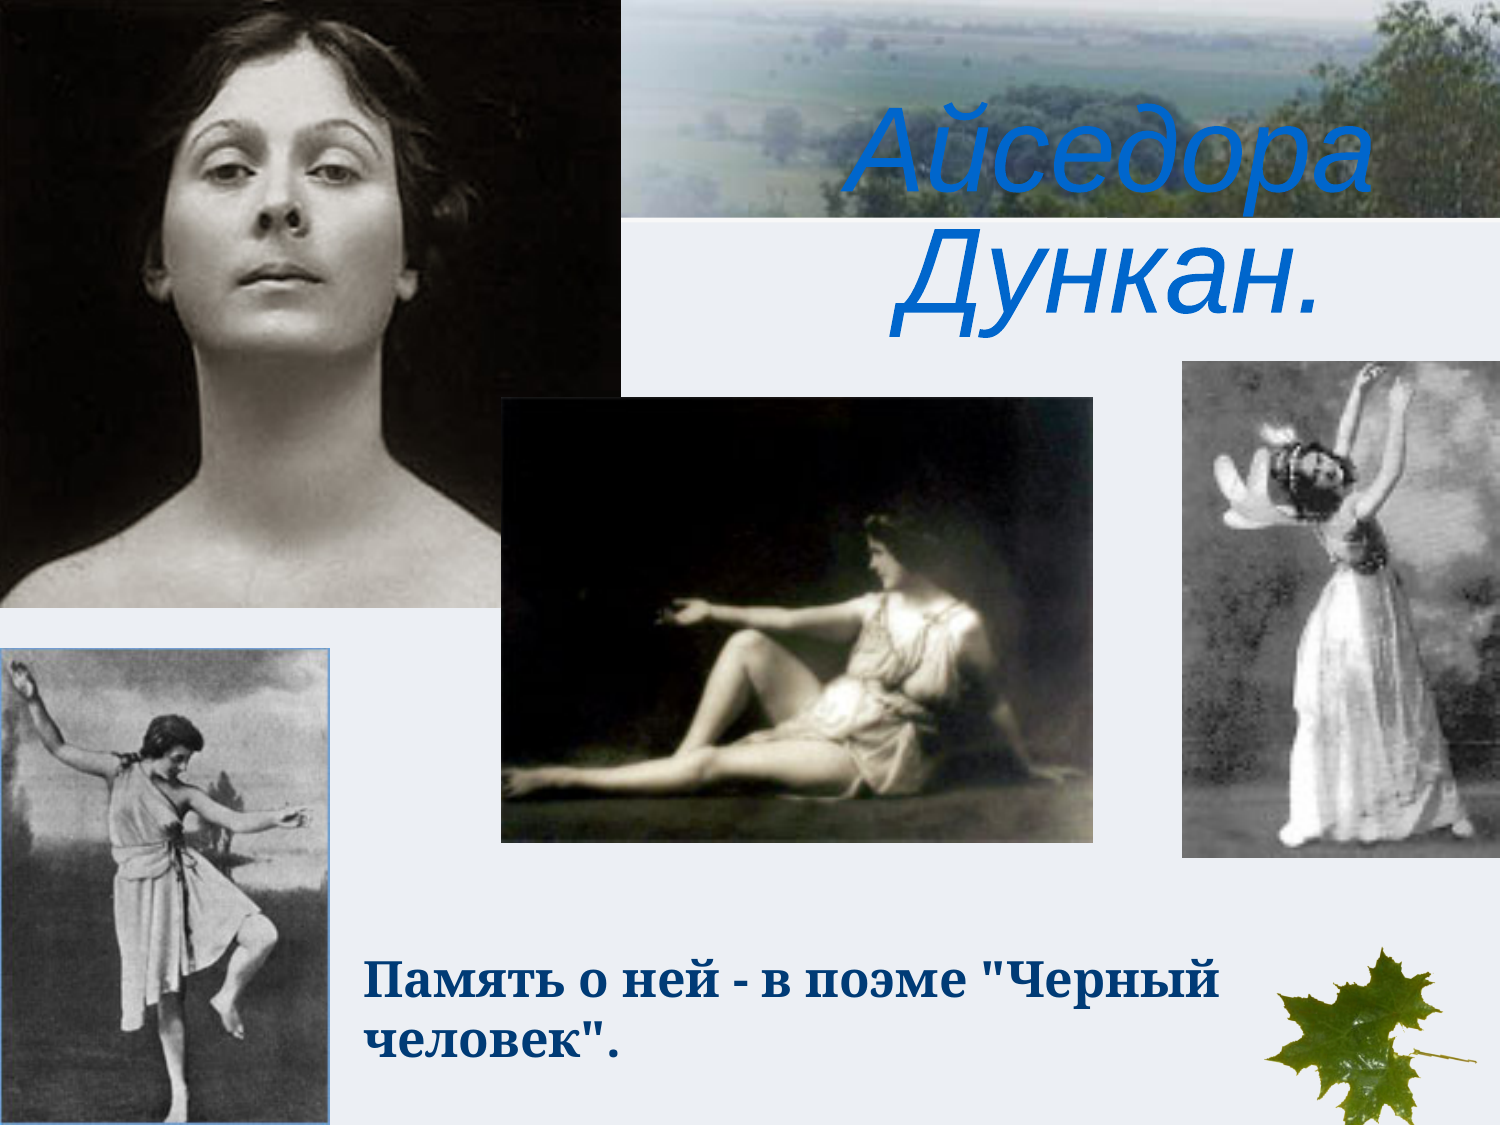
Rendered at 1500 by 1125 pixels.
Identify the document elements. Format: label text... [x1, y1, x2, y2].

picture [0, 0, 1500, 1125]
text_box Память о ней - в поэме "Черный человек". [348, 940, 1376, 1076]
